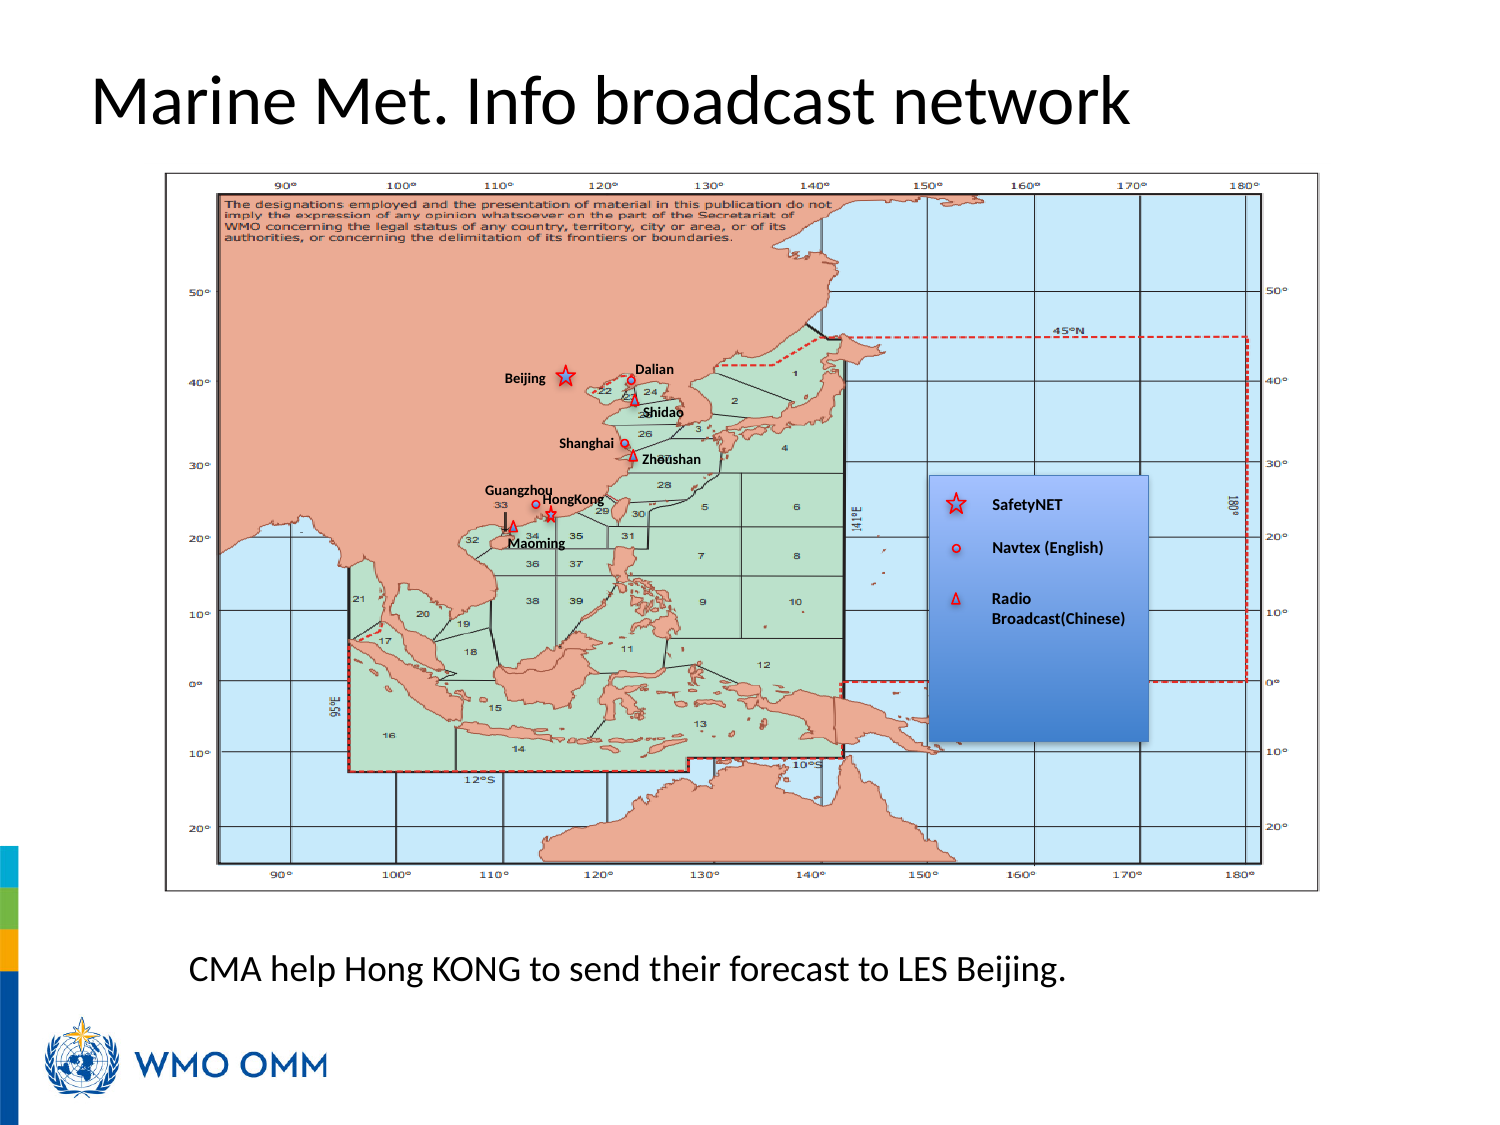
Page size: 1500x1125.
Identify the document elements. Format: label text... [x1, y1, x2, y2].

picture [144, 163, 1331, 900]
title Marine Met. Info broadcast network [75, 45, 1425, 233]
picture [0, 845, 327, 1125]
list CMA help Hong KONG to send their forecast to LES Beijing. [75, 262, 1425, 1005]
